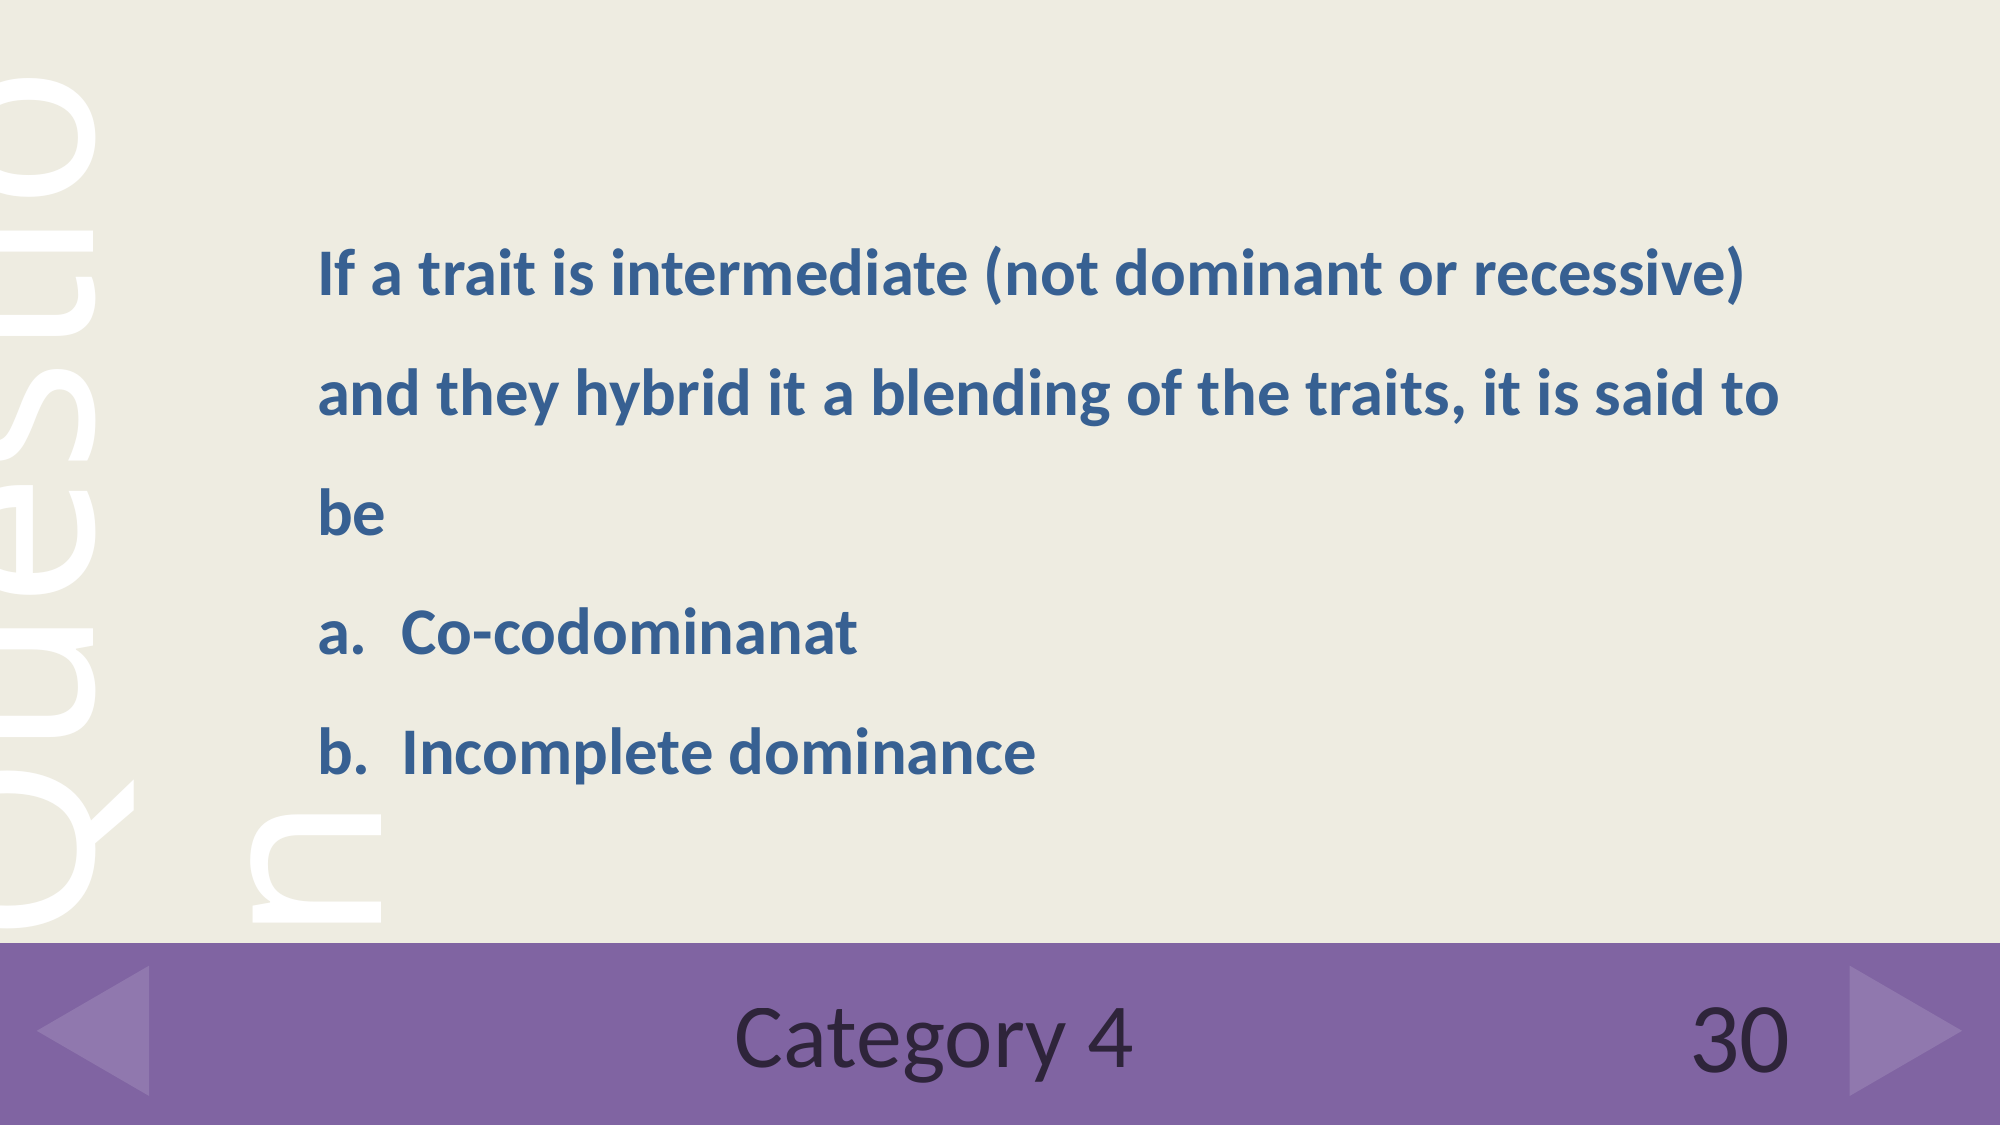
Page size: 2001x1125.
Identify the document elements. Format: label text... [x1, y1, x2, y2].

list If a trait is intermediate (not dominant or recessive) and they hybrid it a blending of the traits, it is said to be Co-codominanat Incomplete dominance [302, 138, 1866, 839]
title Category 4 [34, 937, 1835, 1125]
